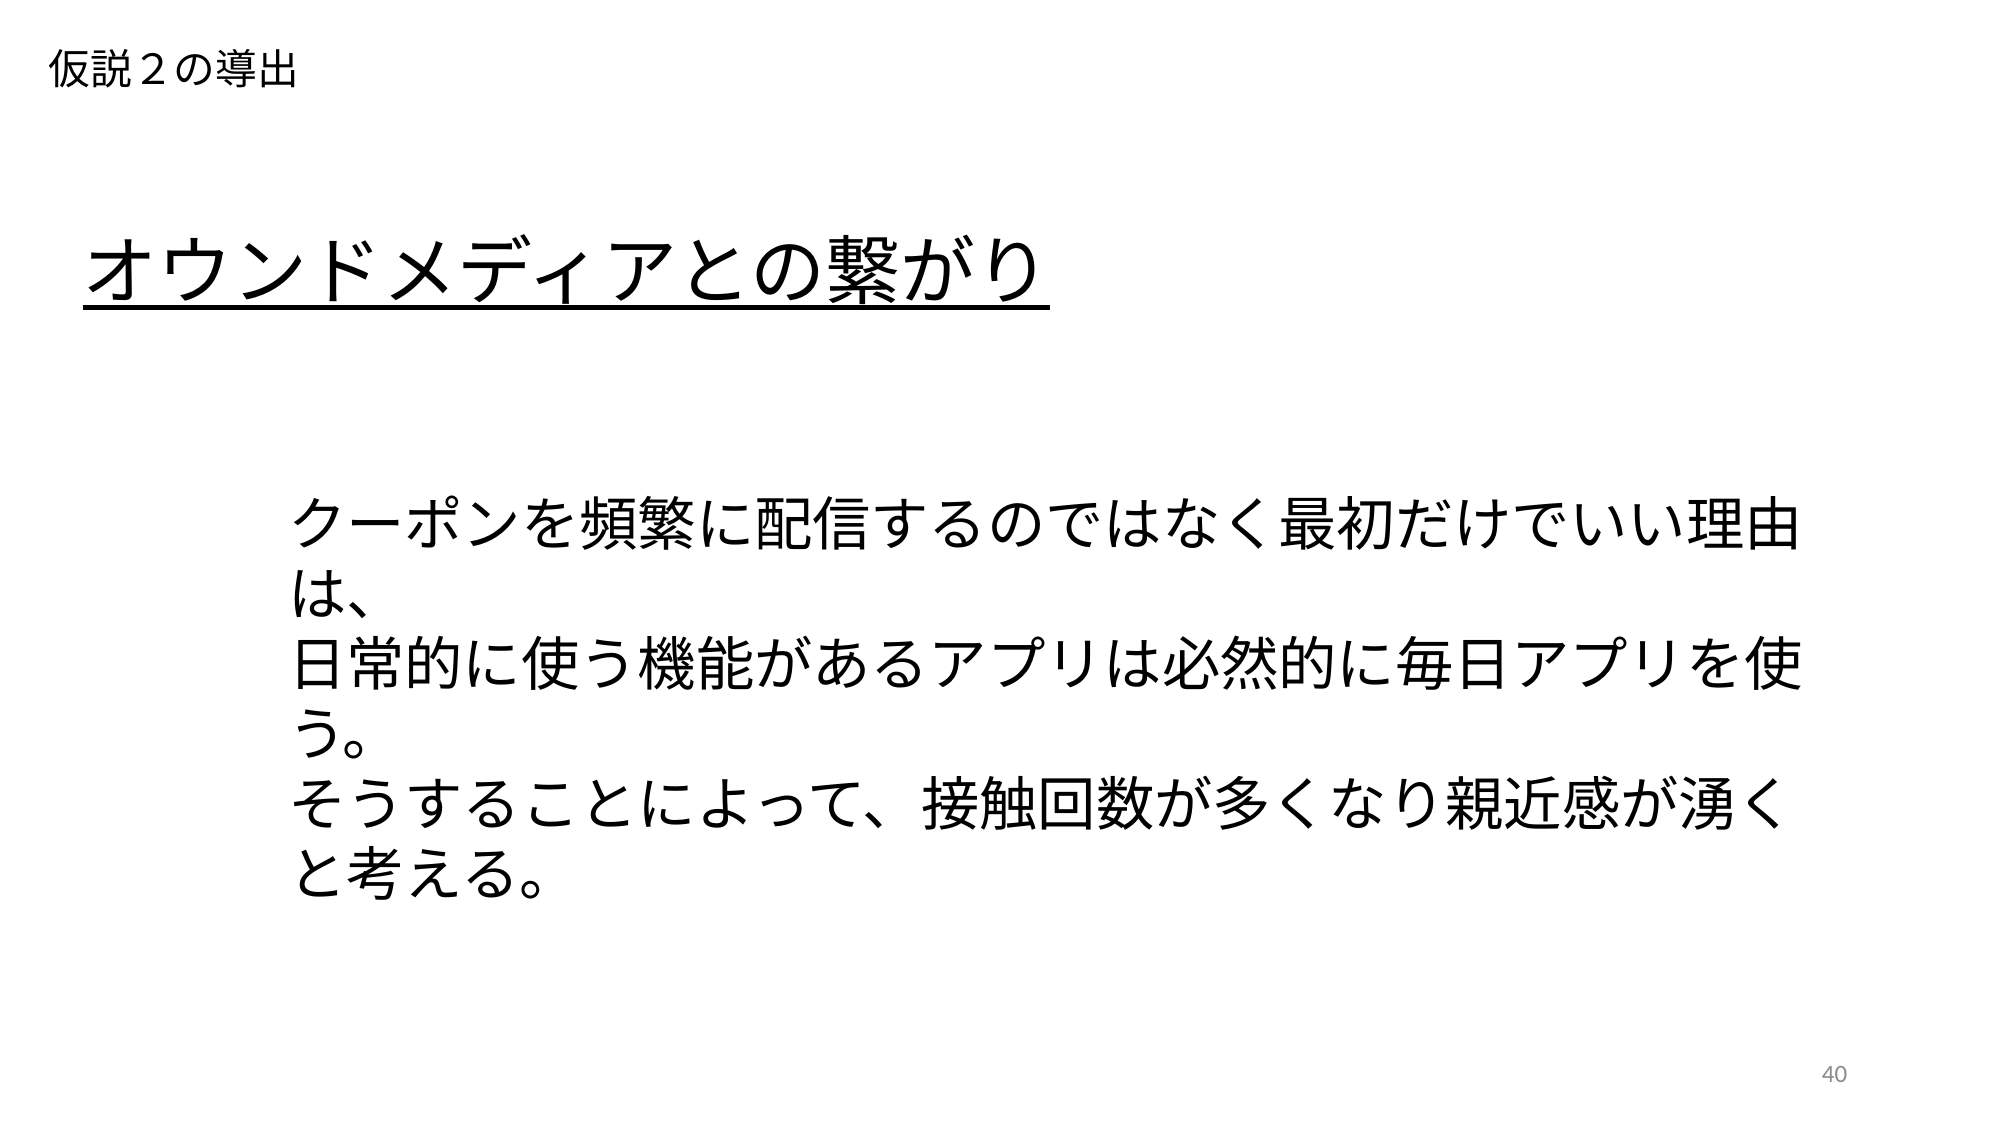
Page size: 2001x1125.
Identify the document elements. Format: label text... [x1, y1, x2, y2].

text_box オウンドメディアとの繋がり [0, 216, 1065, 322]
slide_number 40 [1412, 1042, 1863, 1103]
text_box クーポンを頻繁に配信するのではなく最初だけでいい理由は、 日常的に使う機能があるアプリは必然的に毎日アプリを使う。 そうすることによって、接触回数が多くなり親近感が湧くと考える。 [273, 479, 1863, 915]
text_box 仮説２の導出 [34, 36, 315, 101]
